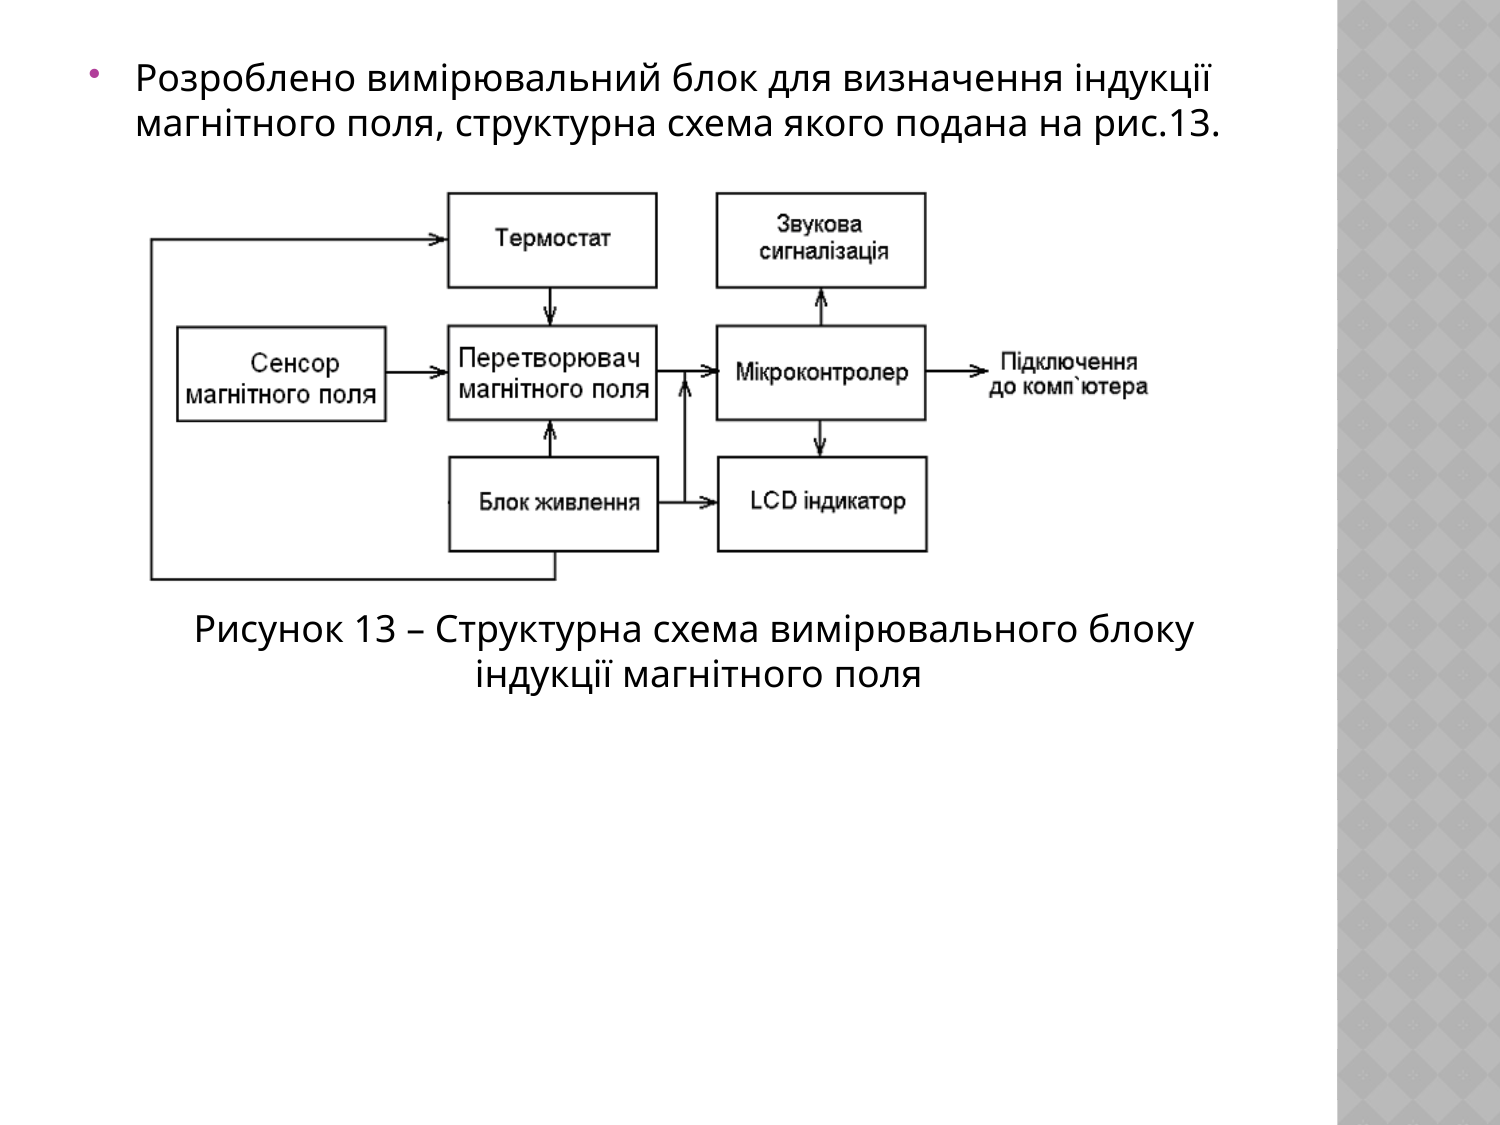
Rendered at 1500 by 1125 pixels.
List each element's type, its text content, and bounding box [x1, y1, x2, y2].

picture [140, 187, 1153, 589]
text_box Рисунок 13 – Структурна схема вимірювального блоку індукції магнітного поля [105, 597, 1293, 703]
list Розроблено вимірювальний блок для визначення індукції магнітного поля, структурна схема якого подана на рис.13. [75, 46, 1263, 153]
